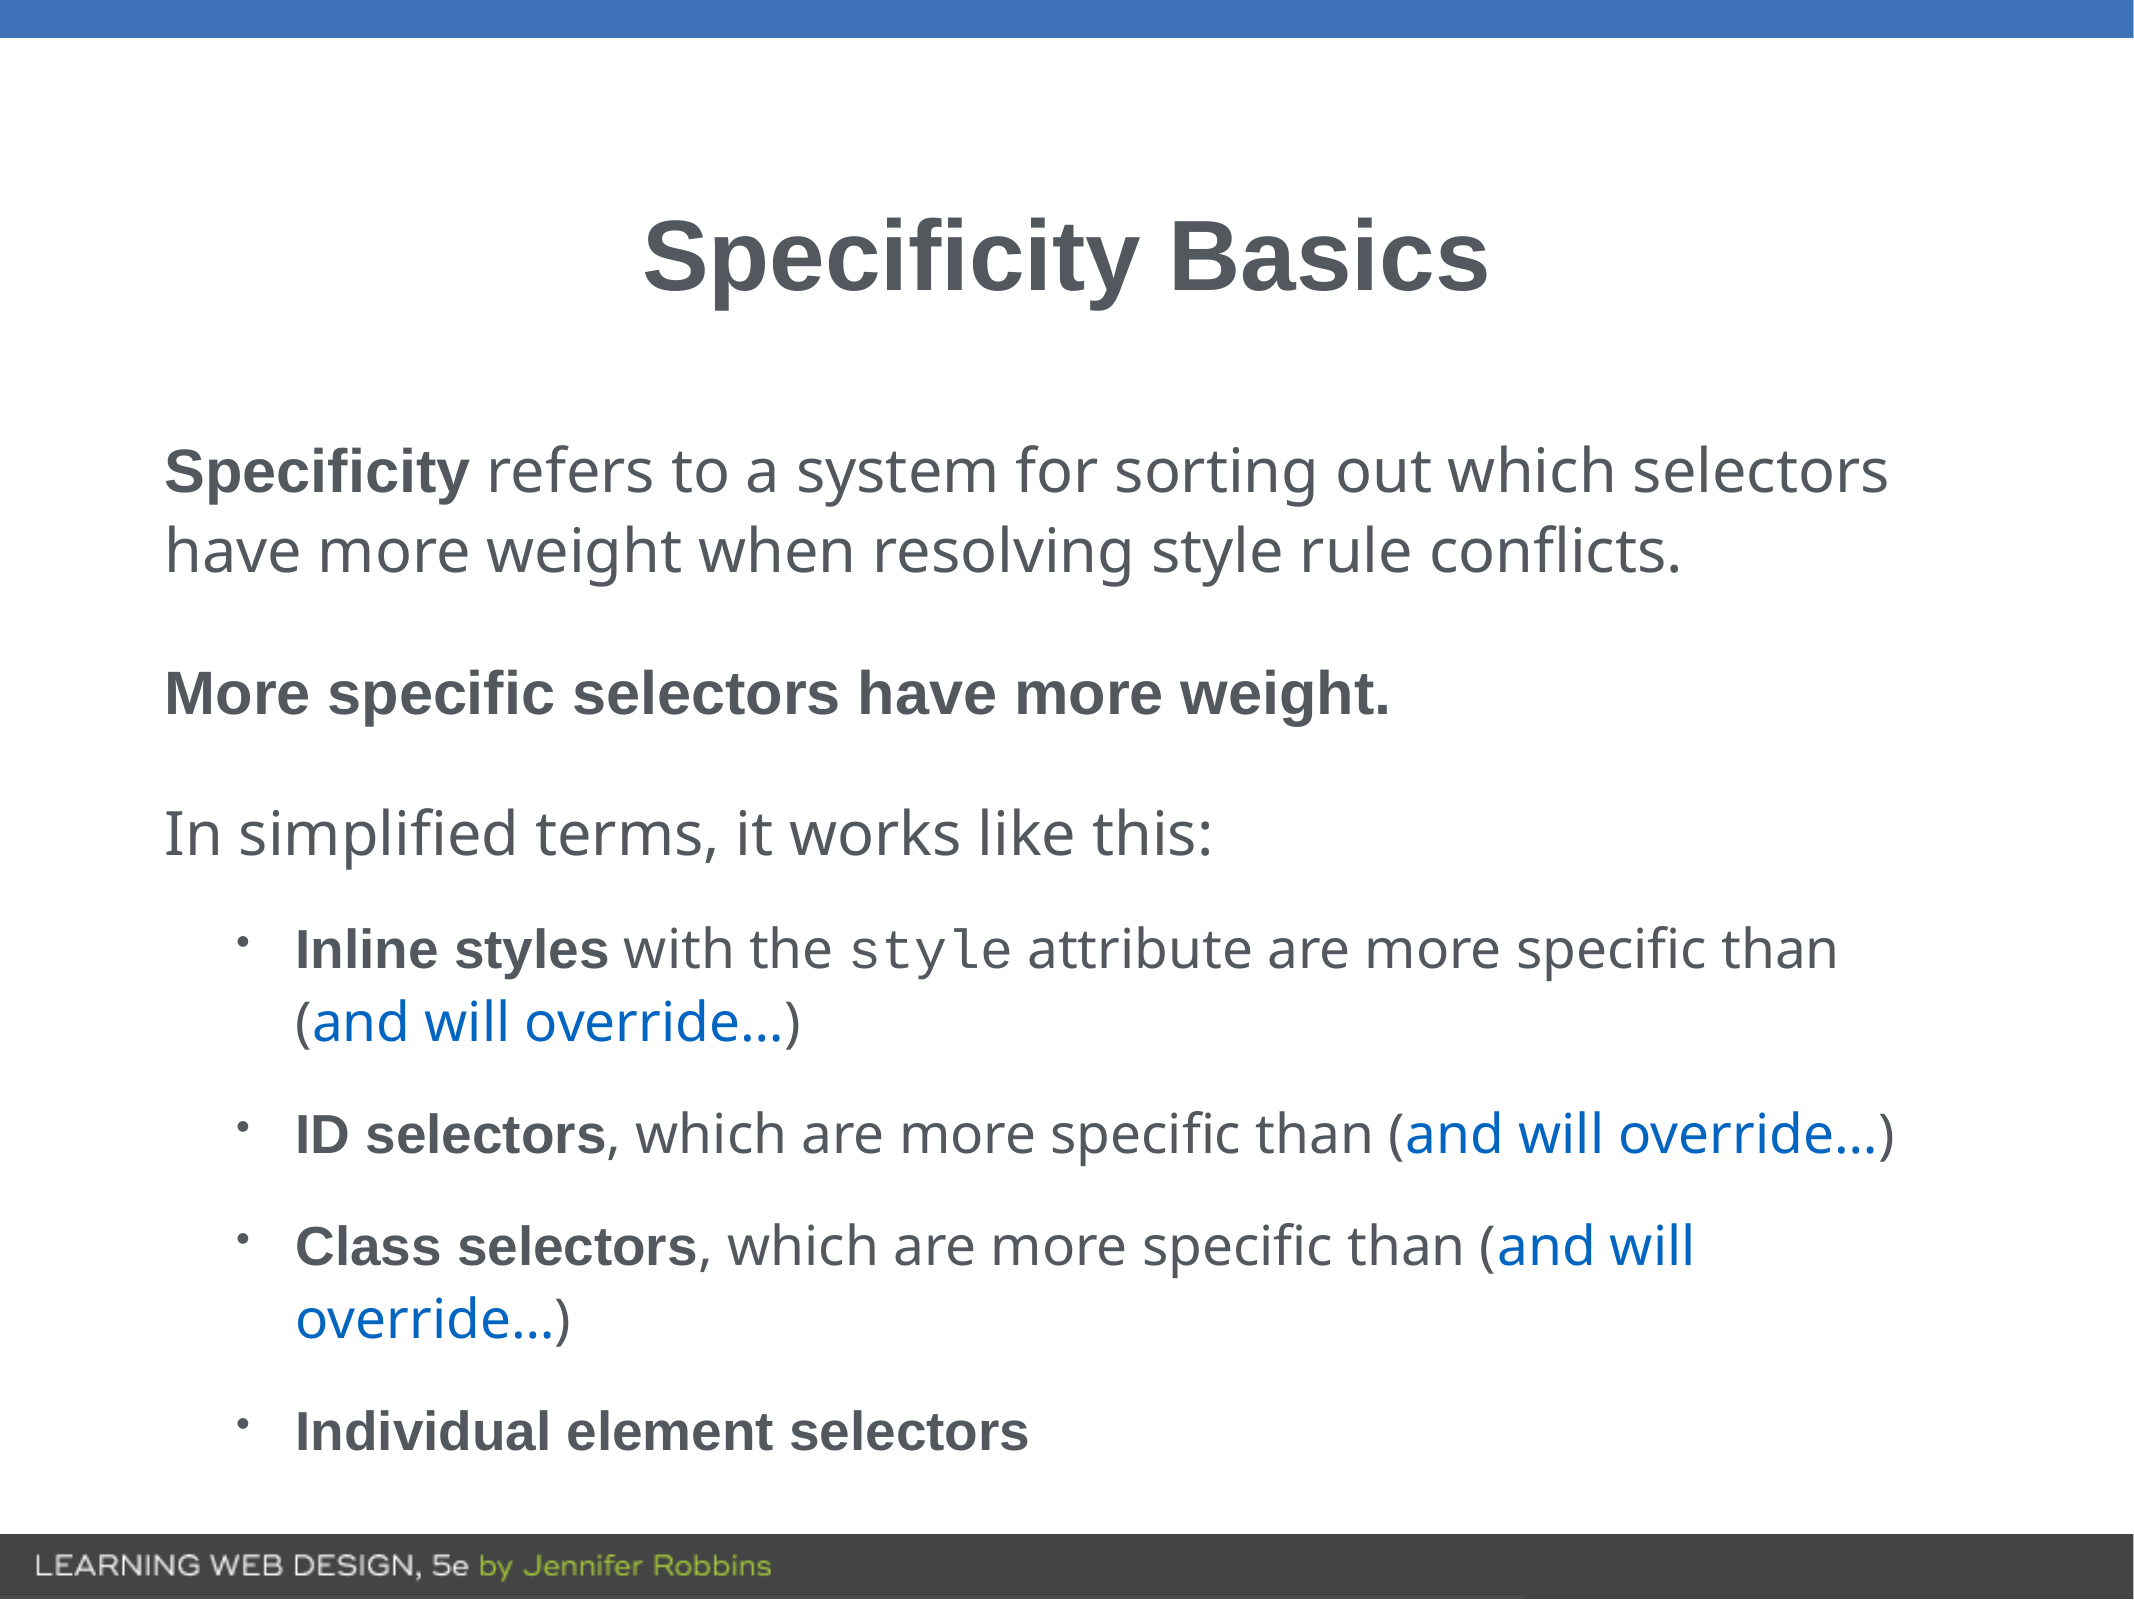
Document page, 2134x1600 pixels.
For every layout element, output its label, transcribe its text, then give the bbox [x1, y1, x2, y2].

title Specificity Basics [155, 72, 1978, 426]
list Specificity refers to a system for sorting out which selectors have more weight when resolving style rule conflicts. More specific selectors have more weight. In simplified terms, it works like this: Inline styles with the style attribute are more specific than (and will override…) ID selectors, which are more specific than (and will override…) Class selectors, which are more specific than (and will override…) Individual element selectors [155, 426, 1978, 1459]
picture [0, 1534, 2134, 1599]
